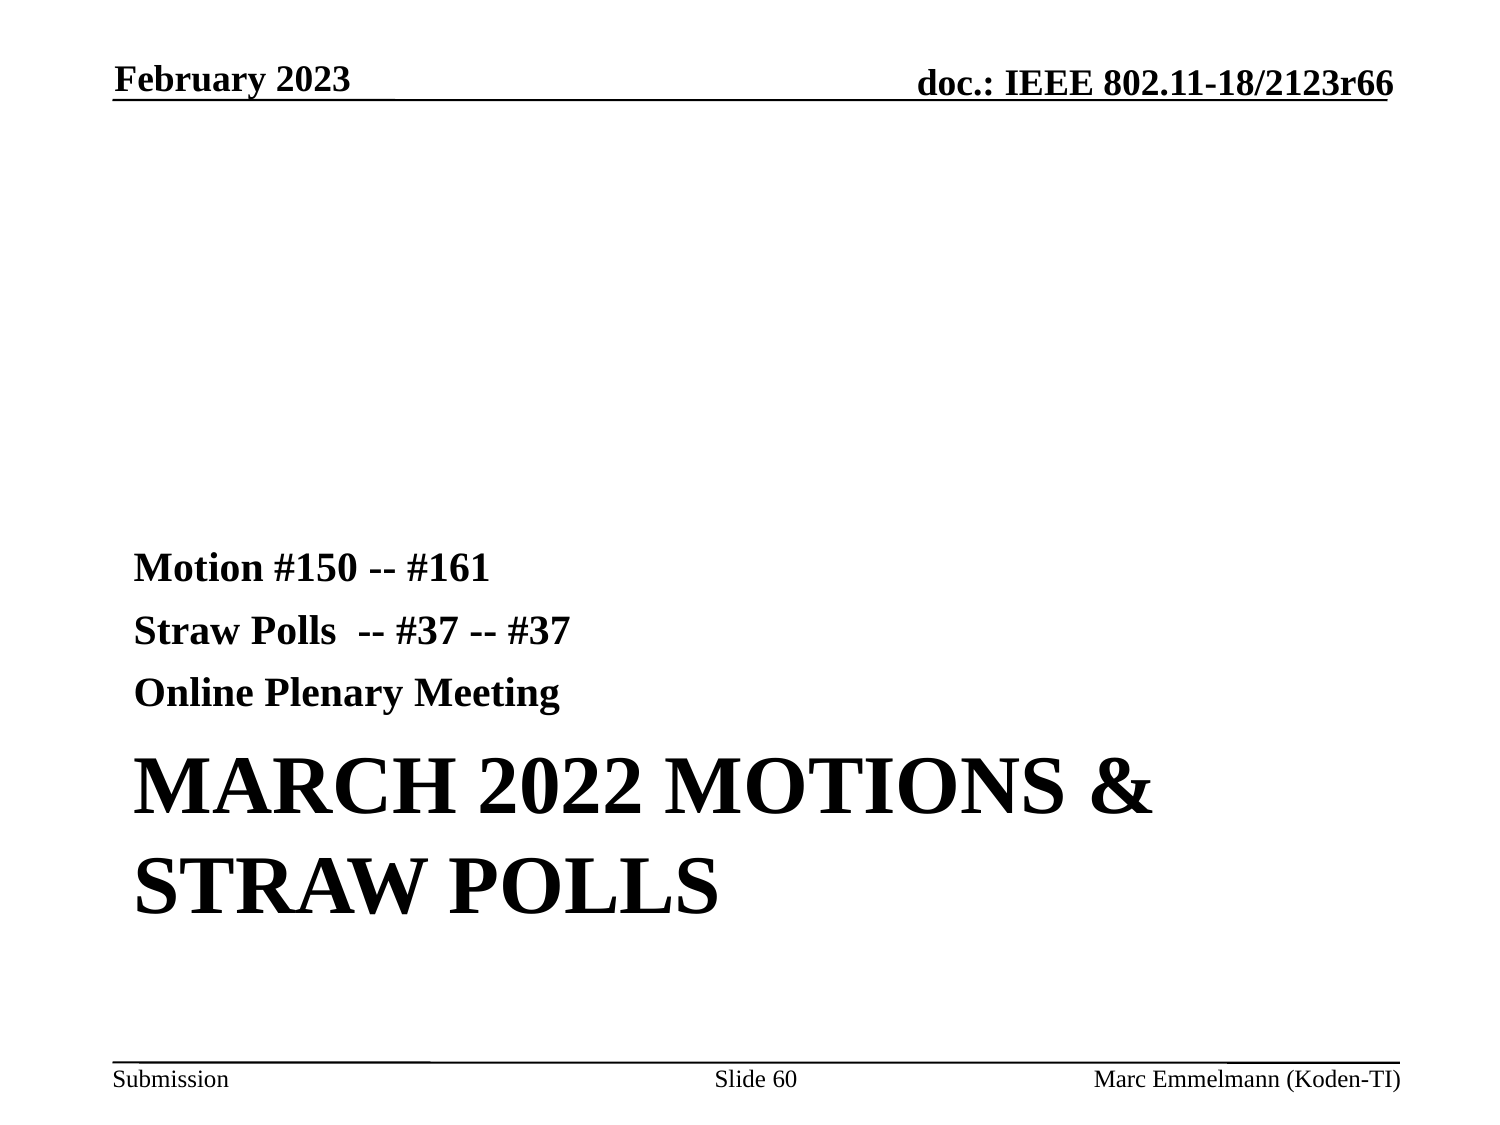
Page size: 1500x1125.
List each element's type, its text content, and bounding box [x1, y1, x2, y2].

slide_number Slide 60 [712, 1061, 800, 1123]
title March 2022 Motions & Straw Polls [118, 724, 1394, 947]
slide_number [114, 54, 423, 100]
footer Marc Emmelmann (Koden-TI) [878, 1061, 1402, 1093]
list Motion #150 -- #161 Straw Polls -- #37 -- #37 Online Plenary Meeting [118, 476, 1394, 724]
